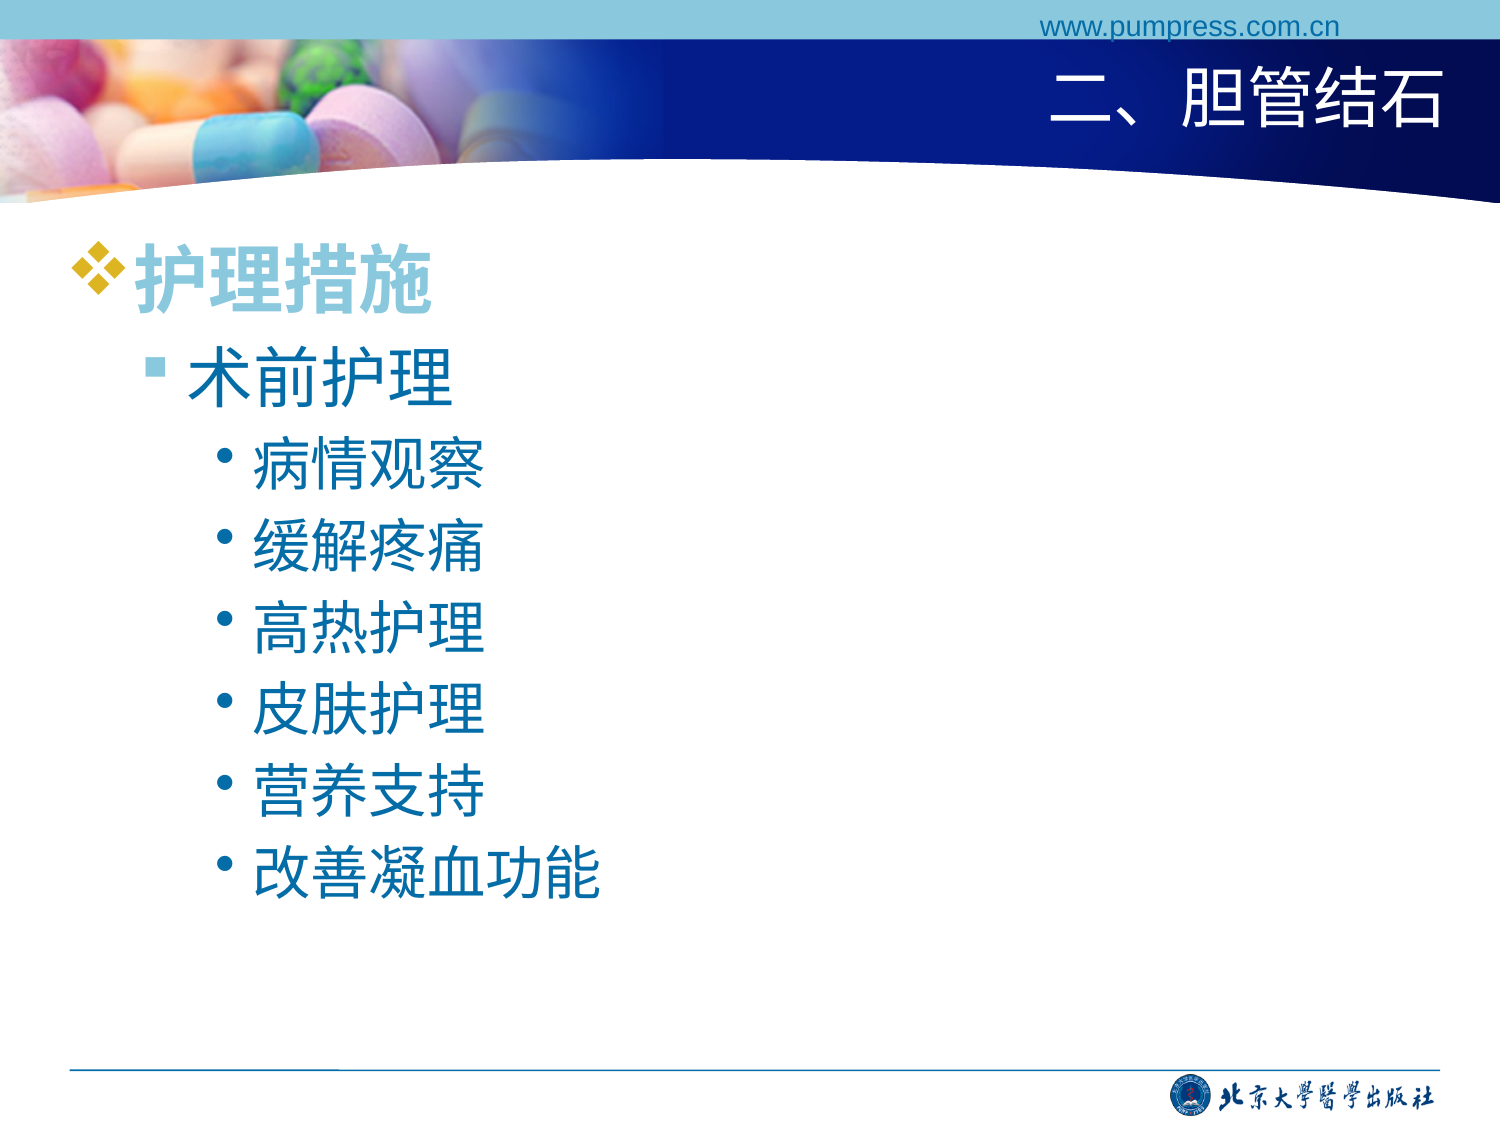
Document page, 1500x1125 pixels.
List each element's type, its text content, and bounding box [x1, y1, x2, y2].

picture [1170, 1074, 1436, 1118]
slide_number www.pumpress.com.cn [1025, 0, 1463, 38]
picture [0, 40, 1500, 203]
list 护理措施 术前护理 病情观察 缓解疼痛 高热护理 皮肤护理 营养支持 改善凝血功能 [49, 224, 1463, 1026]
title 二、胆管结石 [137, 49, 1463, 143]
